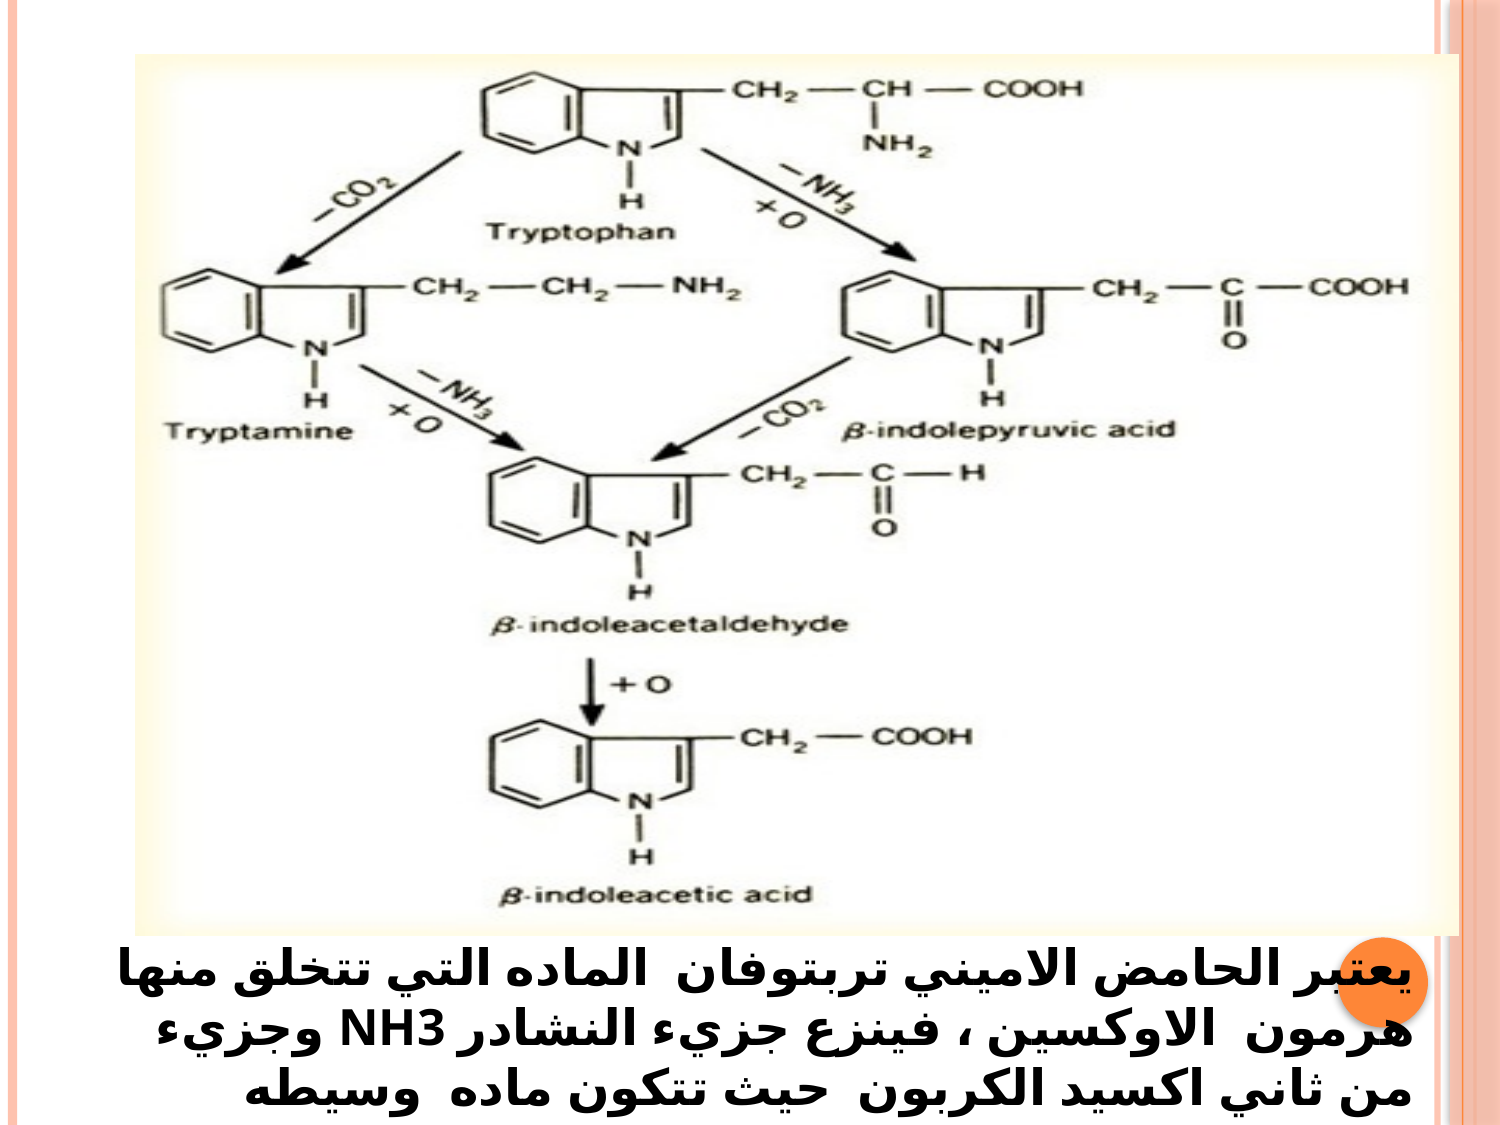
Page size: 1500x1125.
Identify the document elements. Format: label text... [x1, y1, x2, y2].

picture [135, 53, 1460, 937]
text_box يعتبر الحامض الاميني تربتوفان الماده التي تتخلق منها هرمون الاوكسين ، فينزع جزيء النشادر NH3 وجزيء من ثاني اكسيد الكربون حيث تتكون ماده وسيطه متعادله هي اندول -3-اسيتالدهايد التي تتاكسد الى اوكسين . [88, 928, 1430, 1125]
